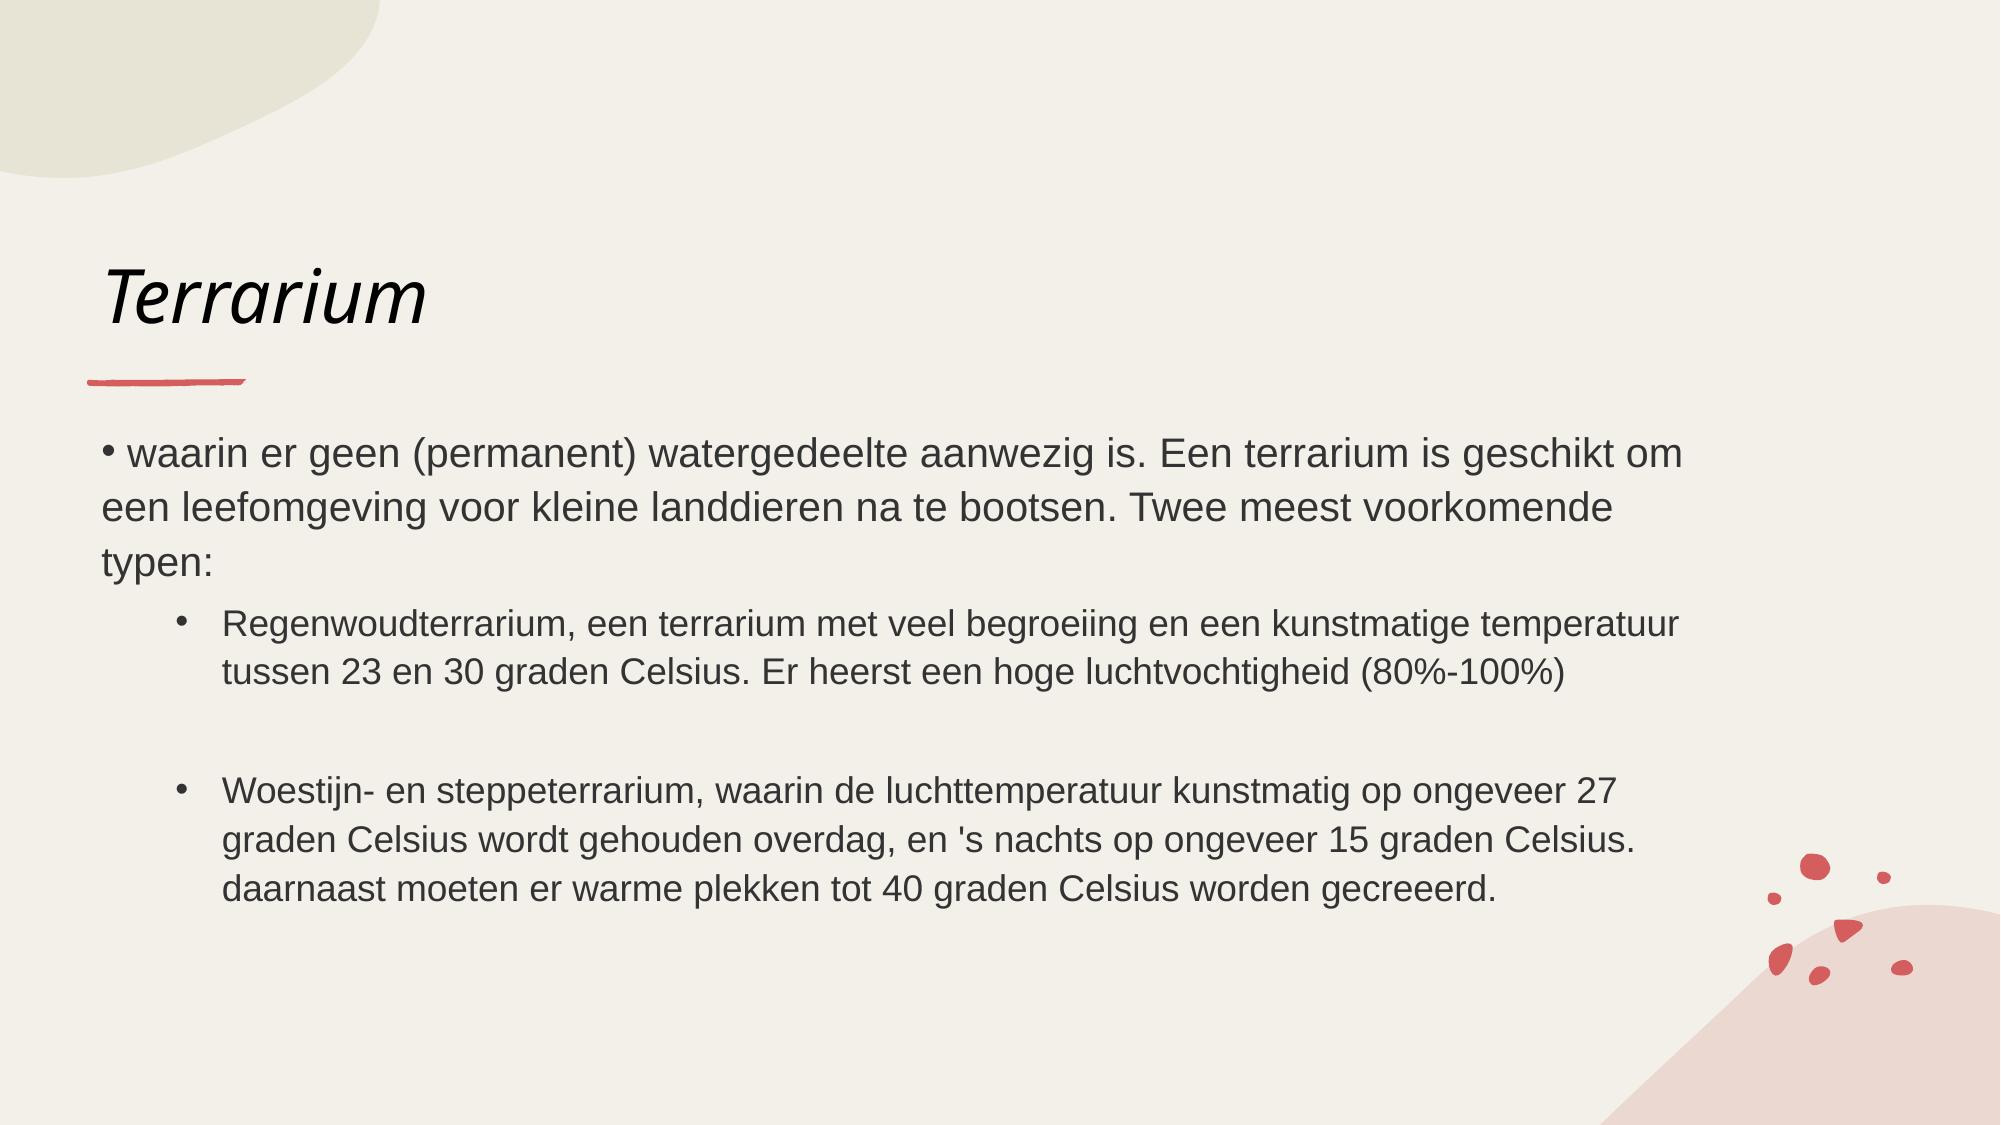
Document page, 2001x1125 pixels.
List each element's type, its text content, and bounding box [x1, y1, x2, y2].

title Terrarium [86, 129, 1740, 347]
list waarin er geen (permanent) watergedeelte aanwezig is. Een terrarium is geschikt om een leefomgeving voor kleine landdieren na te bootsen. Twee meest voorkomende typen: Regenwoudterrarium, een terrarium met veel begroeiing en een kunstmatige temperatuur tussen 23 en 30 graden Celsius. Er heerst een hoge luchtvochtigheid (80%-100%) Woestijn- en steppeterrarium, waarin de luchttemperatuur kunstmatig op ongeveer 27 graden Celsius wordt gehouden overdag, en 's nachts op ongeveer 15 graden Celsius. daarnaast moeten er warme plekken tot 40 graden Celsius worden gecreeerd. [86, 413, 1740, 996]
